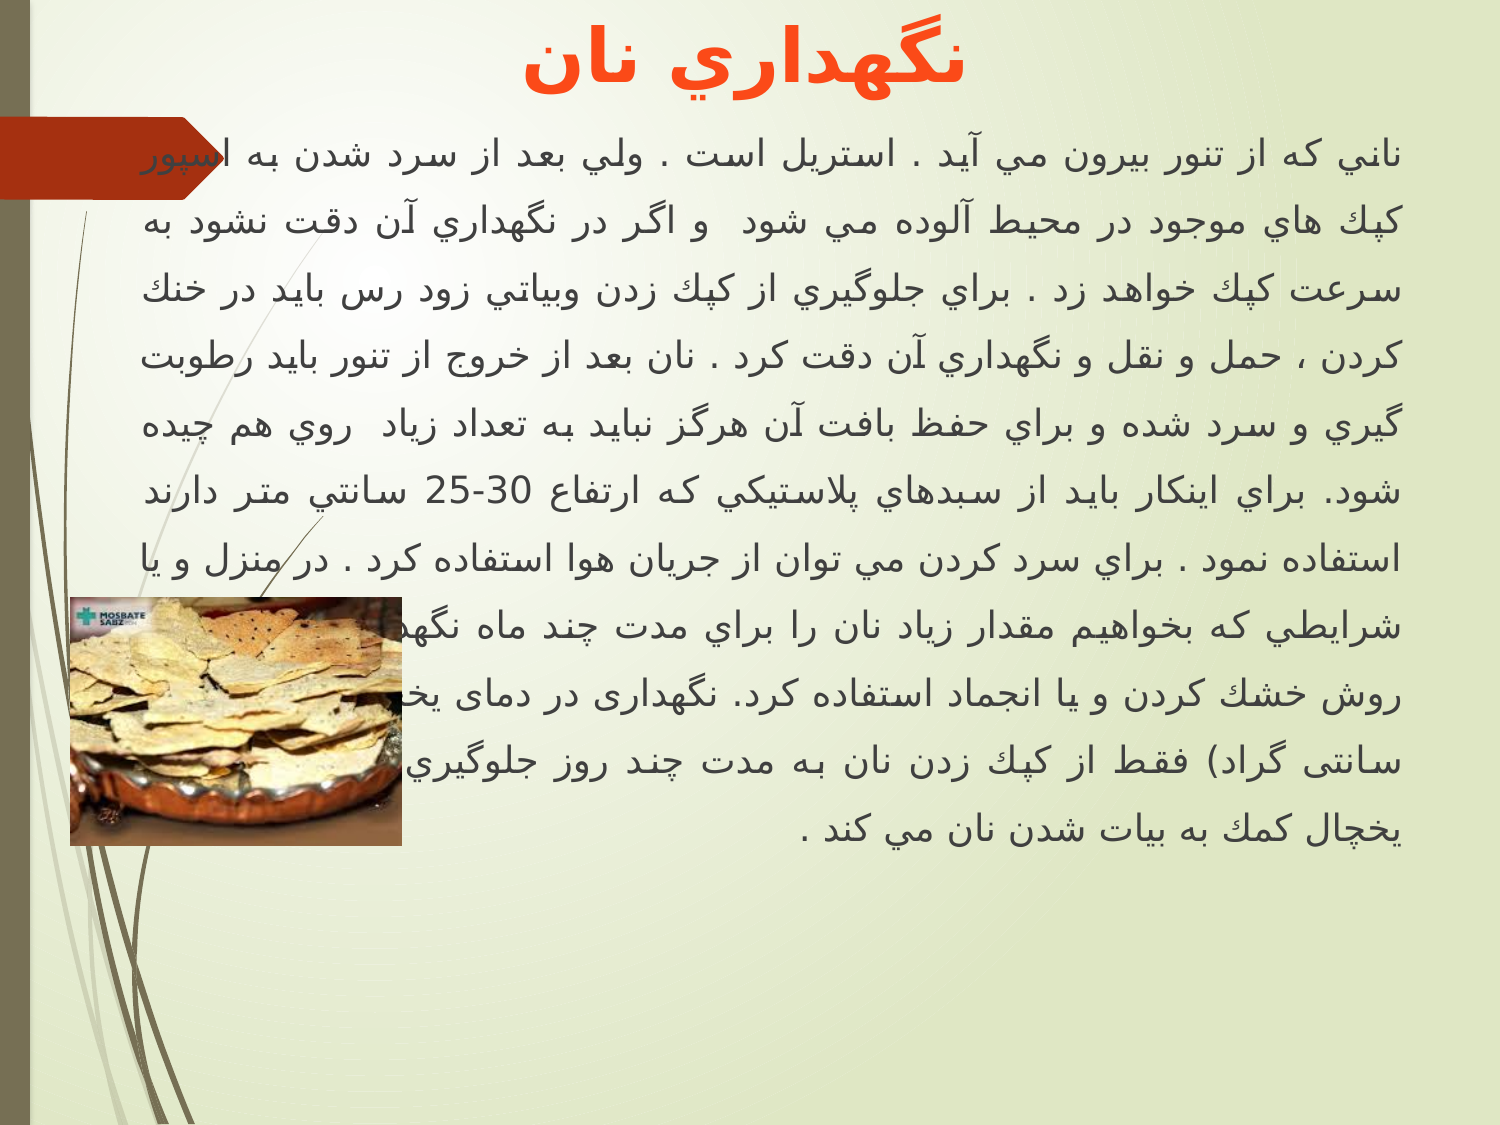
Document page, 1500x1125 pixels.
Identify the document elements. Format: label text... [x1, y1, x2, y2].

list ناني كه از تنور بيرون مي آيد . استريل است . ولي بعد از سرد شدن به اسپور كپك هاي موجود در محيط آلوده مي شود و اگر در نگهداري آن دقت نشود به سرعت كپك خواهد زد . براي جلوگيري از كپك زدن وبياتي زود رس بايد در خنك كردن ، حمل و نقل و نگهداري آن دقت كرد . نان بعد از خروج از تنور بايد رطوبت گيري و سرد شده و براي حفظ بافت آن هرگز نبايد به تعداد زياد روي هم چيده شود. براي اينكار بايد از سبدهاي پلاستيكي كه ارتفاع 30-25 سانتي متر دارند استفاده نمود . براي سرد كردن مي توان از جريان هوا استفاده كرد . در منزل و يا شرايطي كه بخواهيم مقدار زياد نان را براي مدت چند ماه نگهداري كنيم بايد از روش خشك كردن و يا انجماد استفاده كرد. نگهداری در دمای یخچال (10-0 درجه سانتی گراد) فقط از كپك زدن نان به مدت چند روز جلوگيري کرده ولي دمای يخچال كمك به بيات شدن نان مي كند . [123, 30, 1474, 774]
picture [70, 597, 402, 846]
title نگهداري نان [70, 0, 1421, 188]
